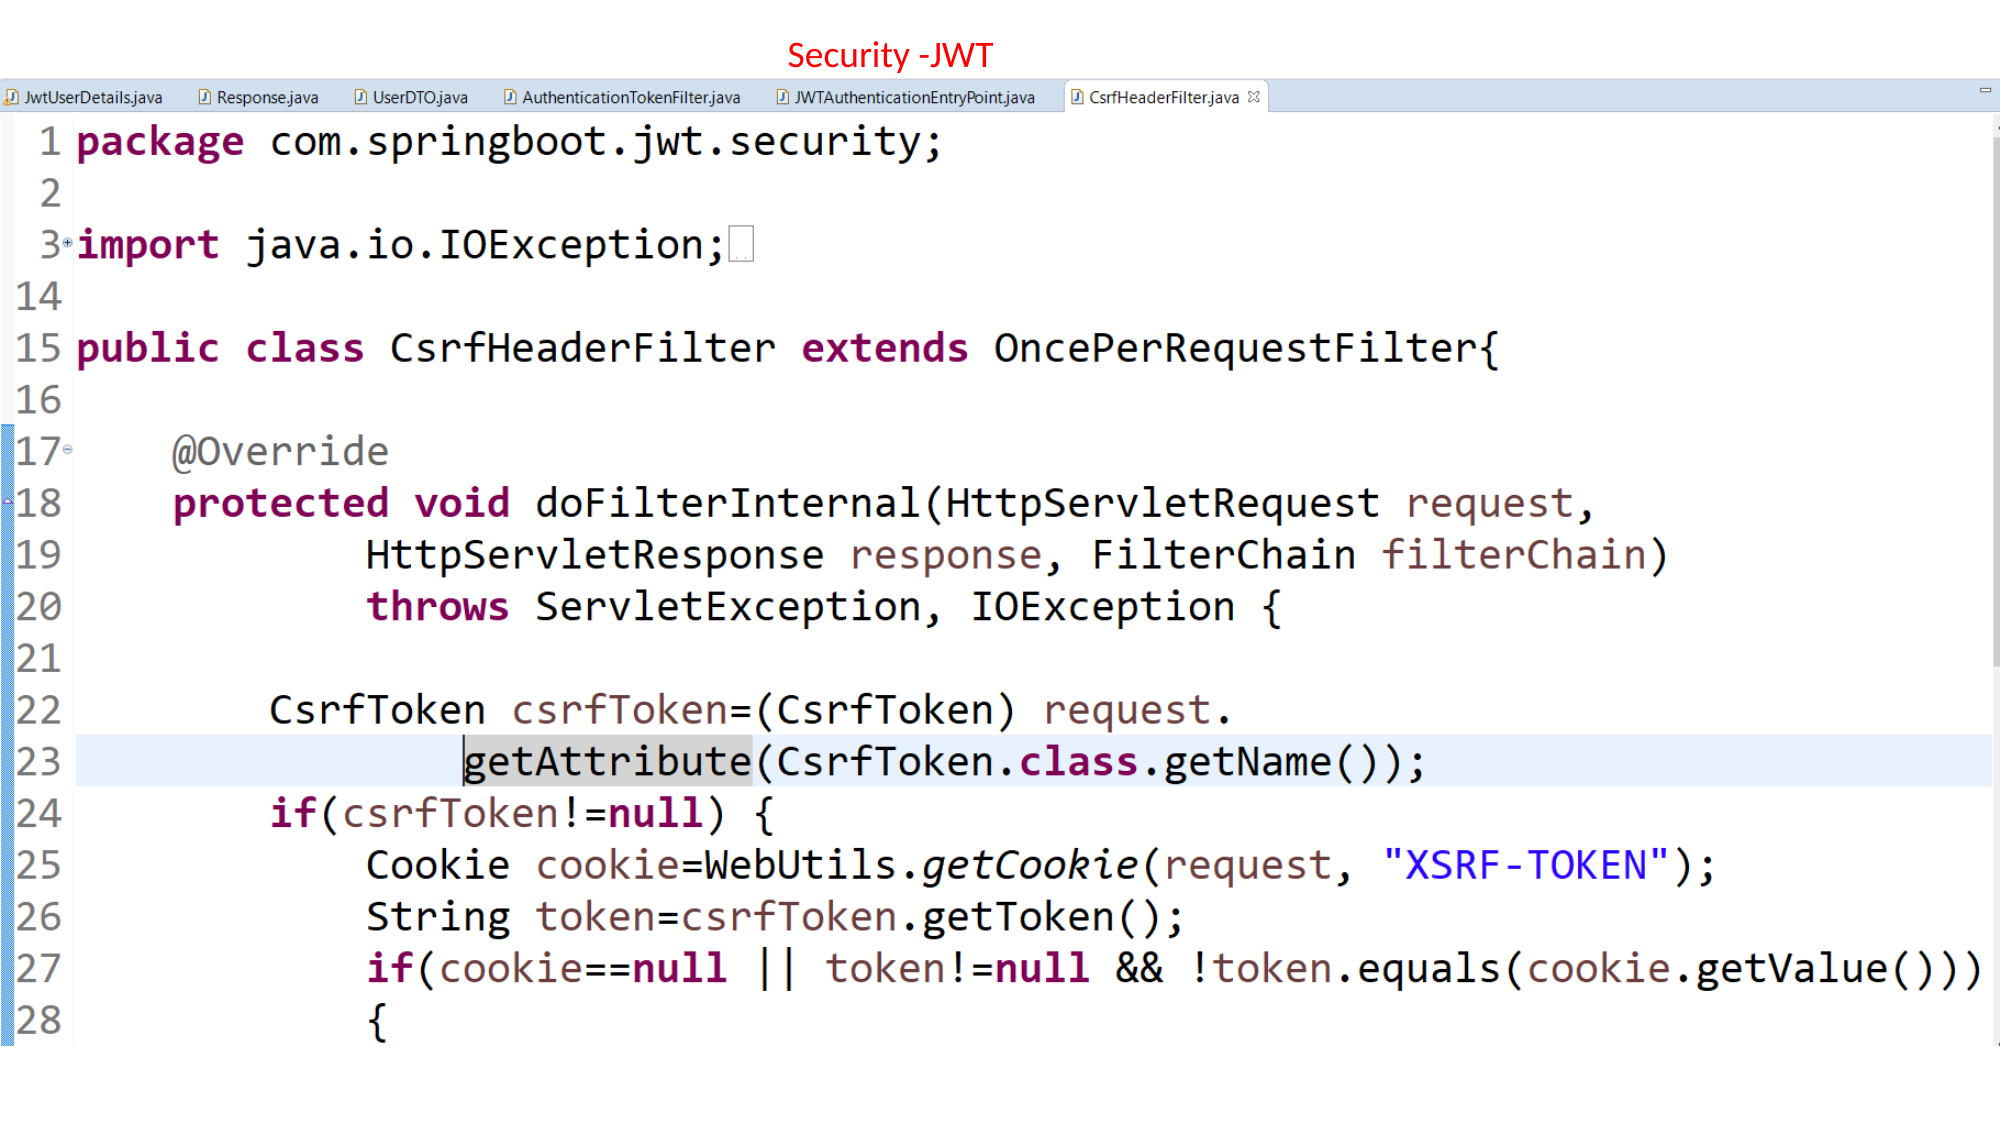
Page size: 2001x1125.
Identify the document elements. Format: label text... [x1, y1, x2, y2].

picture [0, 78, 2000, 1046]
text_box Security -JWT [368, 16, 1413, 78]
